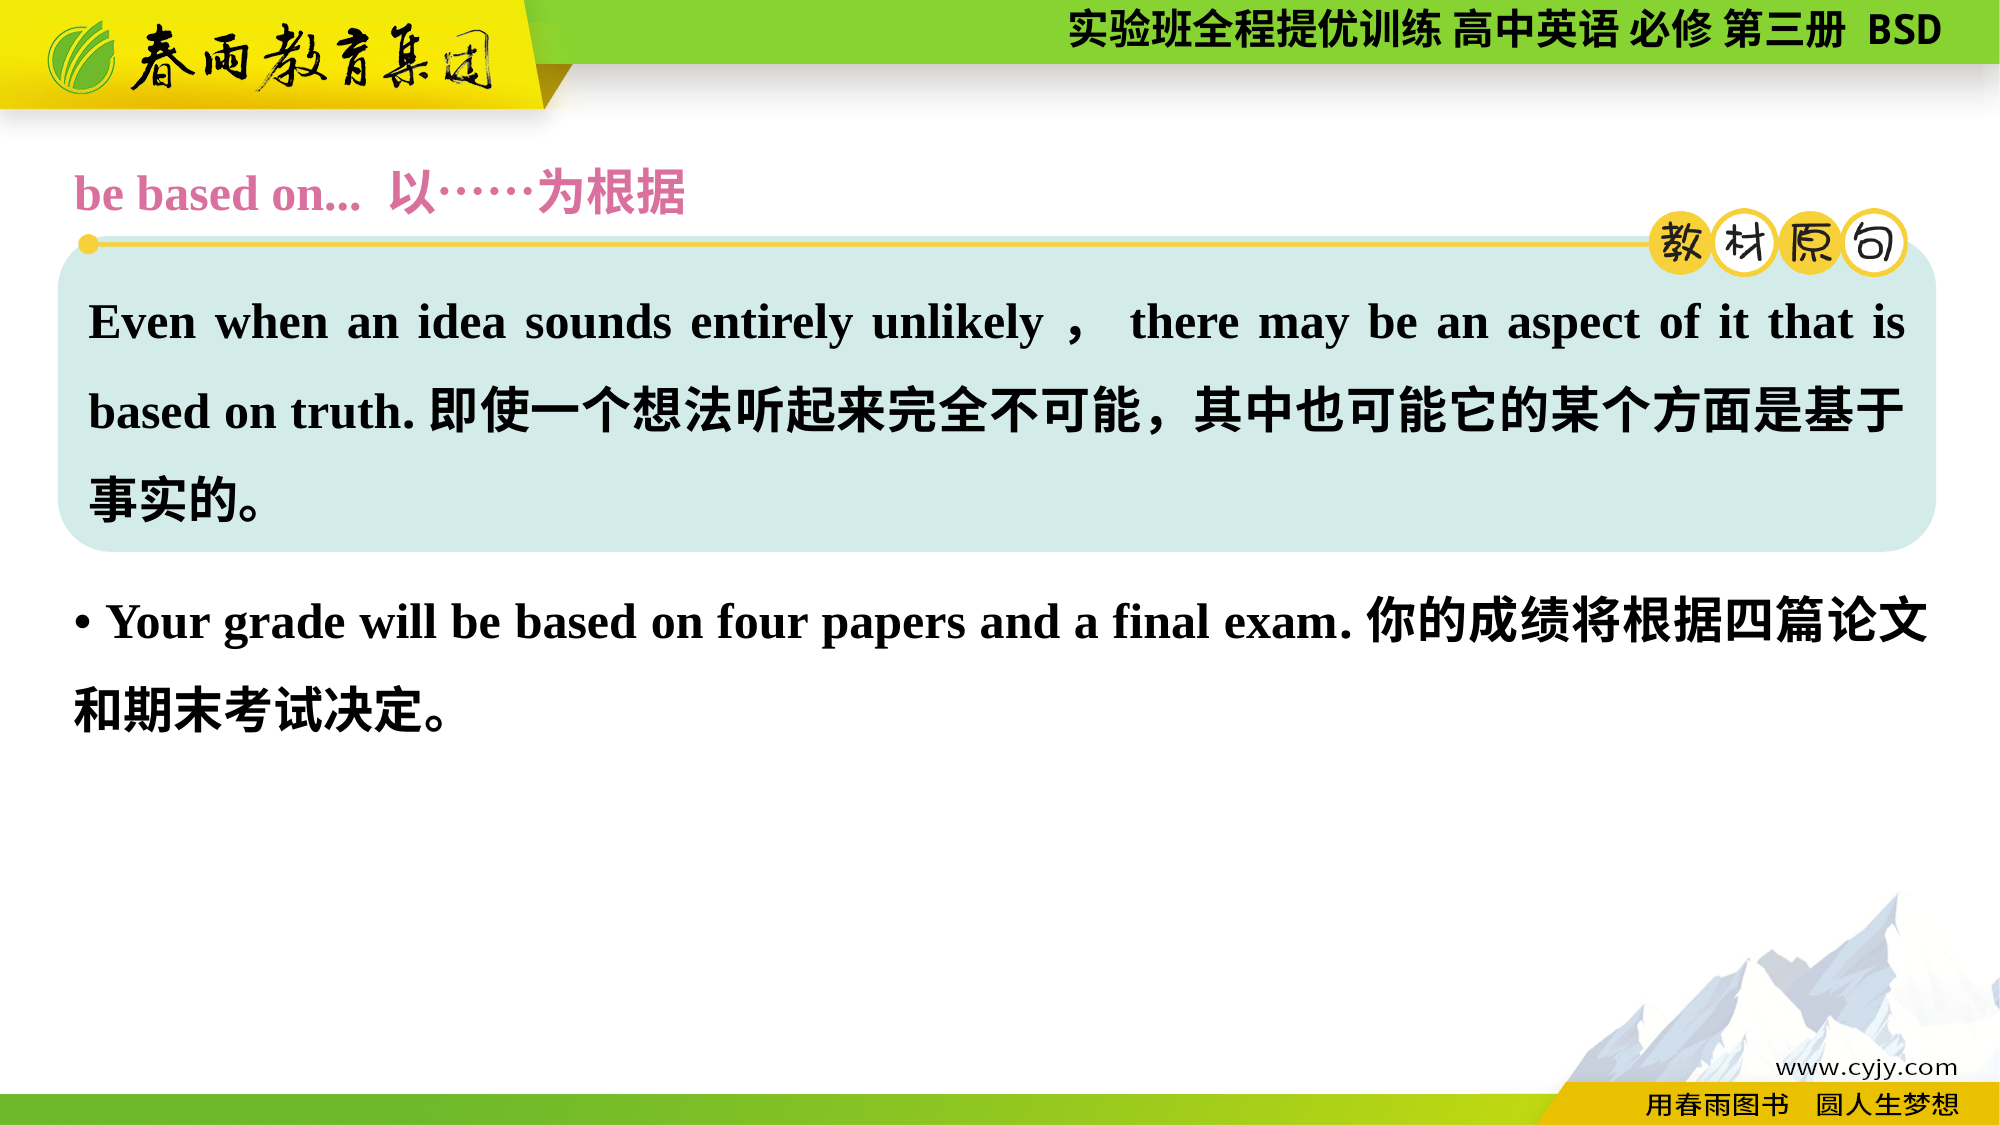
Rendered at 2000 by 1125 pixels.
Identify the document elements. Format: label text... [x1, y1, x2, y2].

picture [0, 0, 2000, 1125]
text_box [78, 207, 1908, 307]
text_box • Your grade will be based on four papers and a final exam.你的成绩将根据四篇论文和期末考试决定。 [59, 550, 1944, 746]
list be based on... 以……为根据 [59, 122, 1944, 217]
text_box Even when an idea sounds entirely unlikely，there may be an aspect of it that is based on truth.即使一个想法听起来完全不可能，其中也可能它的某个方面是基于事实的。 [57, 247, 1937, 550]
